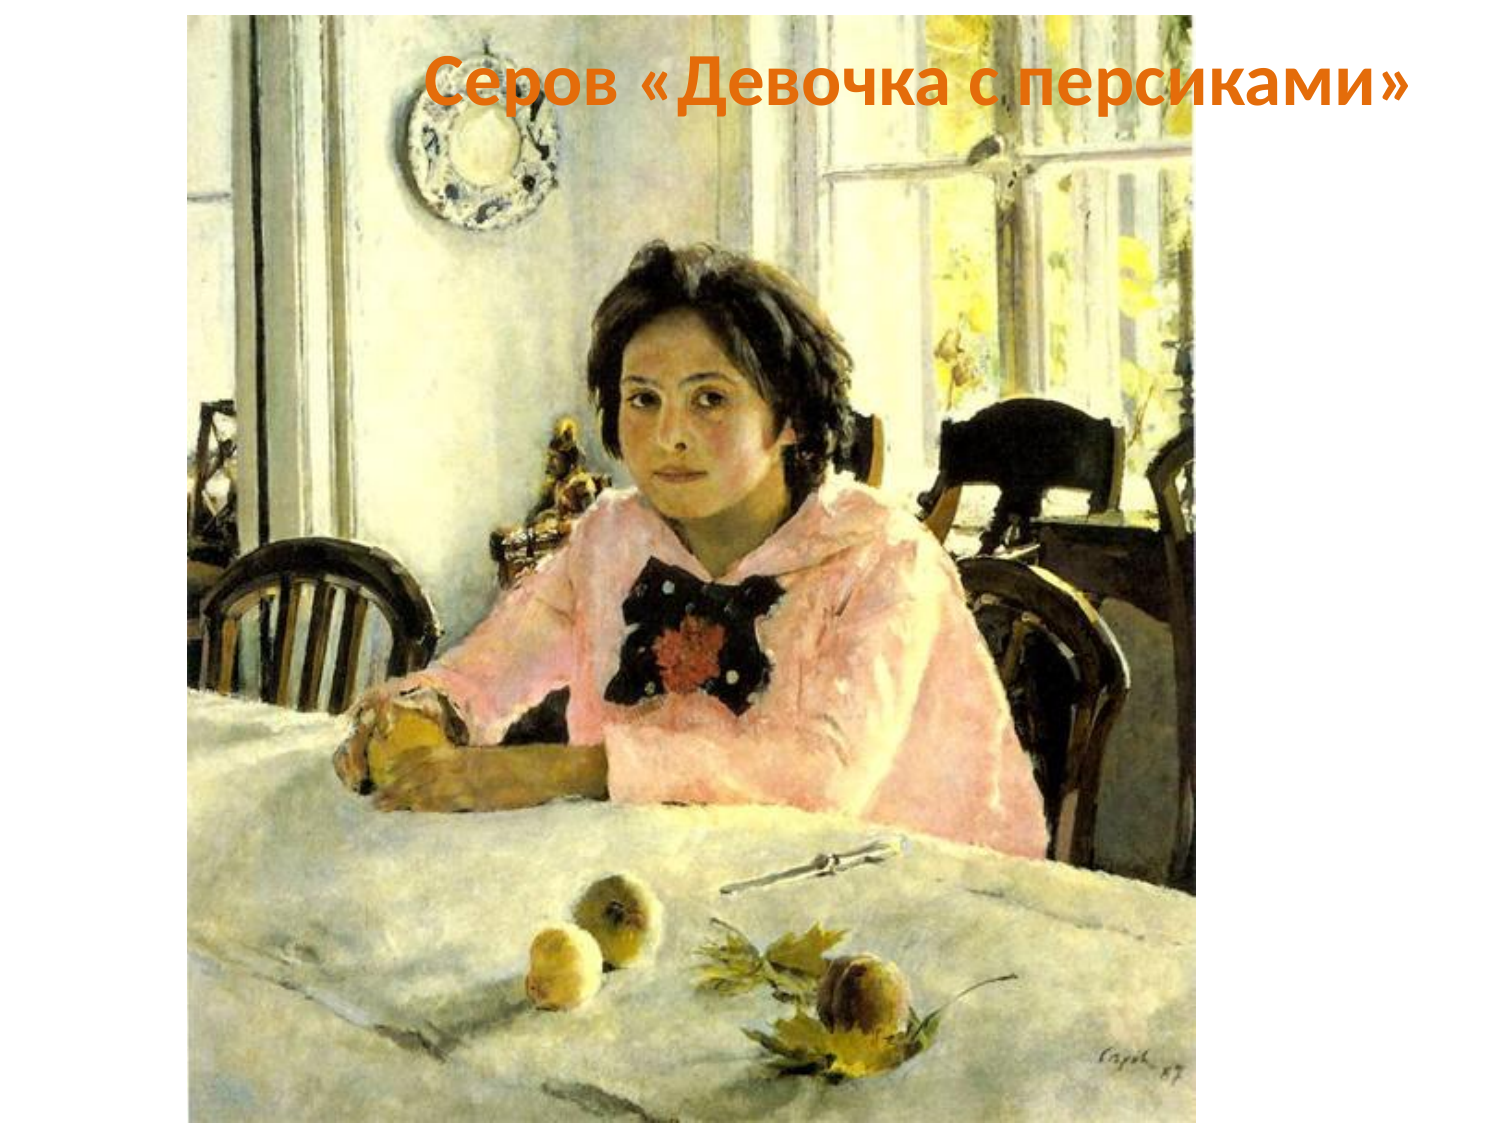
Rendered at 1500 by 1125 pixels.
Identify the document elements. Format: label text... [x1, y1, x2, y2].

text_box Серов «Девочка с персиками» [1199, 23, 1500, 129]
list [187, 15, 1196, 1124]
